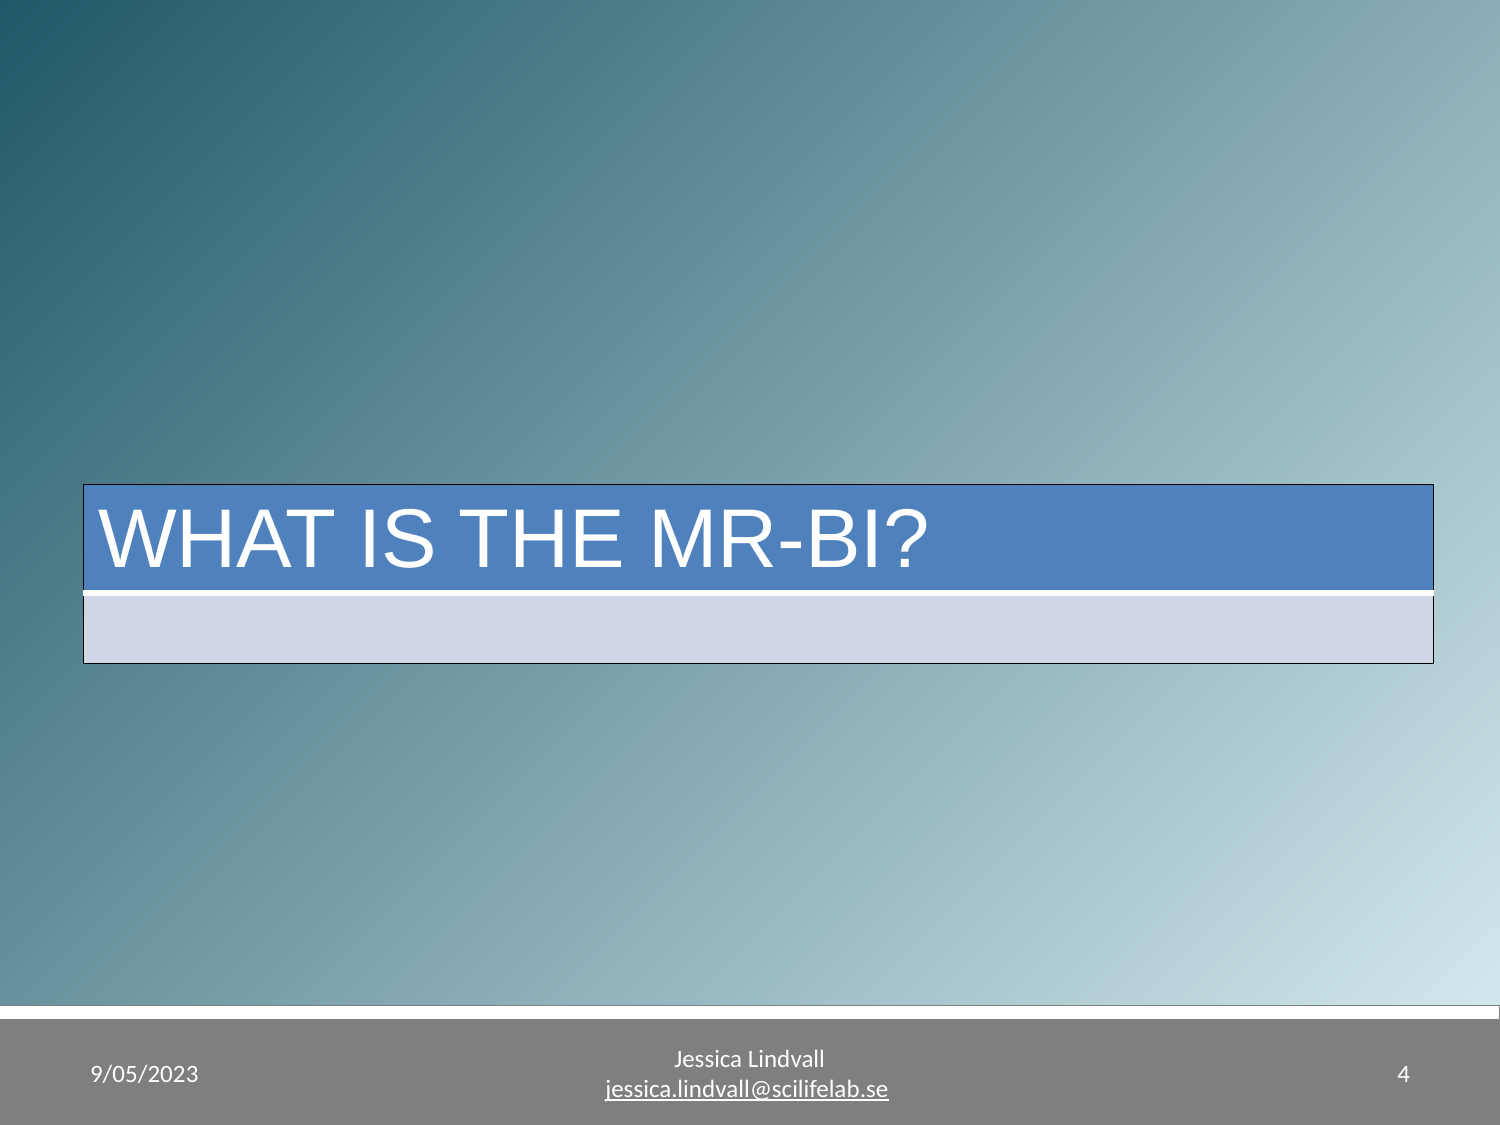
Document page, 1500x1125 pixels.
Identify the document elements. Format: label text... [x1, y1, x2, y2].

footer Jessica Lindvall jessica.lindvall@scilifelab.se [512, 1042, 988, 1103]
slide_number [75, 1042, 425, 1103]
text_box [0, 1005, 1500, 1019]
text_box [0, 1019, 1500, 1125]
table_header WHAT IS THE MR-BI? [84, 485, 1433, 590]
table_cell [84, 596, 1433, 663]
slide_number 4 [1074, 1042, 1425, 1103]
